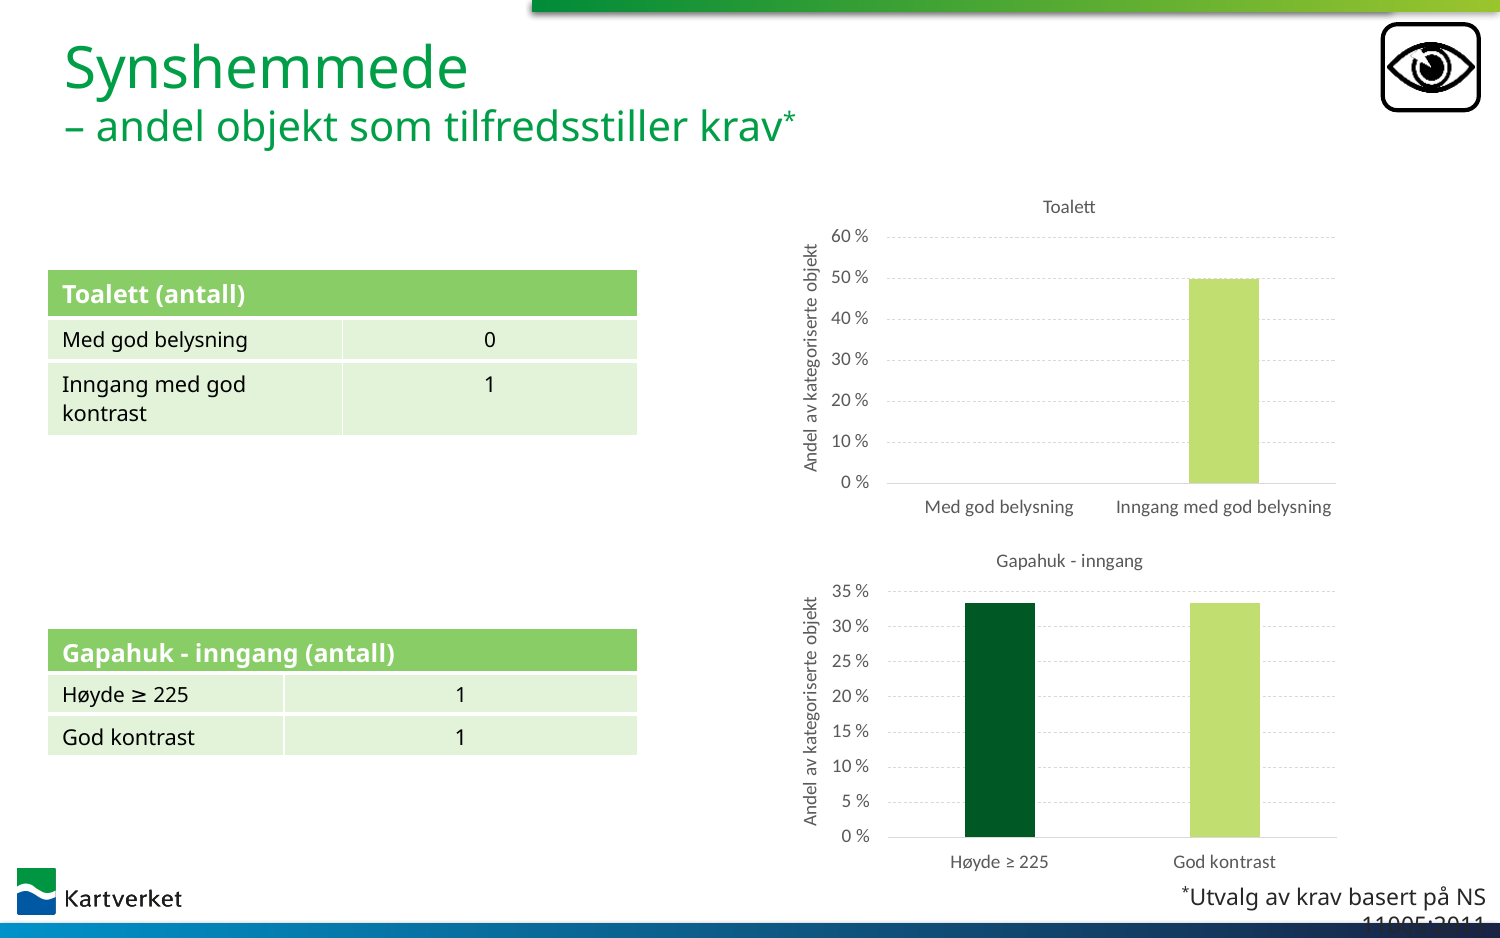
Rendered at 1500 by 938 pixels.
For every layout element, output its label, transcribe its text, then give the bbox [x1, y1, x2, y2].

table_cell 1 [285, 716, 637, 755]
text_box *Utvalg av krav basert på NS 11005:2011 [1068, 873, 1500, 938]
table_header Toalett (antall) [48, 270, 637, 316]
table_cell 0 [343, 320, 637, 359]
text_box Synshemmede – andel objekt som tilfredsstiller krav* [49, 24, 1431, 158]
table_cell Høyde ≥ 225 [48, 675, 283, 712]
table_cell 1 [343, 363, 637, 435]
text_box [1382, 24, 1480, 111]
table_header Gapahuk - inngang (antall) [48, 629, 637, 671]
picture [791, 187, 1347, 526]
table_cell Inngang med god kontrast [48, 363, 342, 435]
table_cell Med god belysning [48, 320, 342, 359]
table_cell 1 [285, 675, 637, 712]
picture [791, 541, 1348, 880]
table_cell God kontrast [48, 716, 283, 755]
